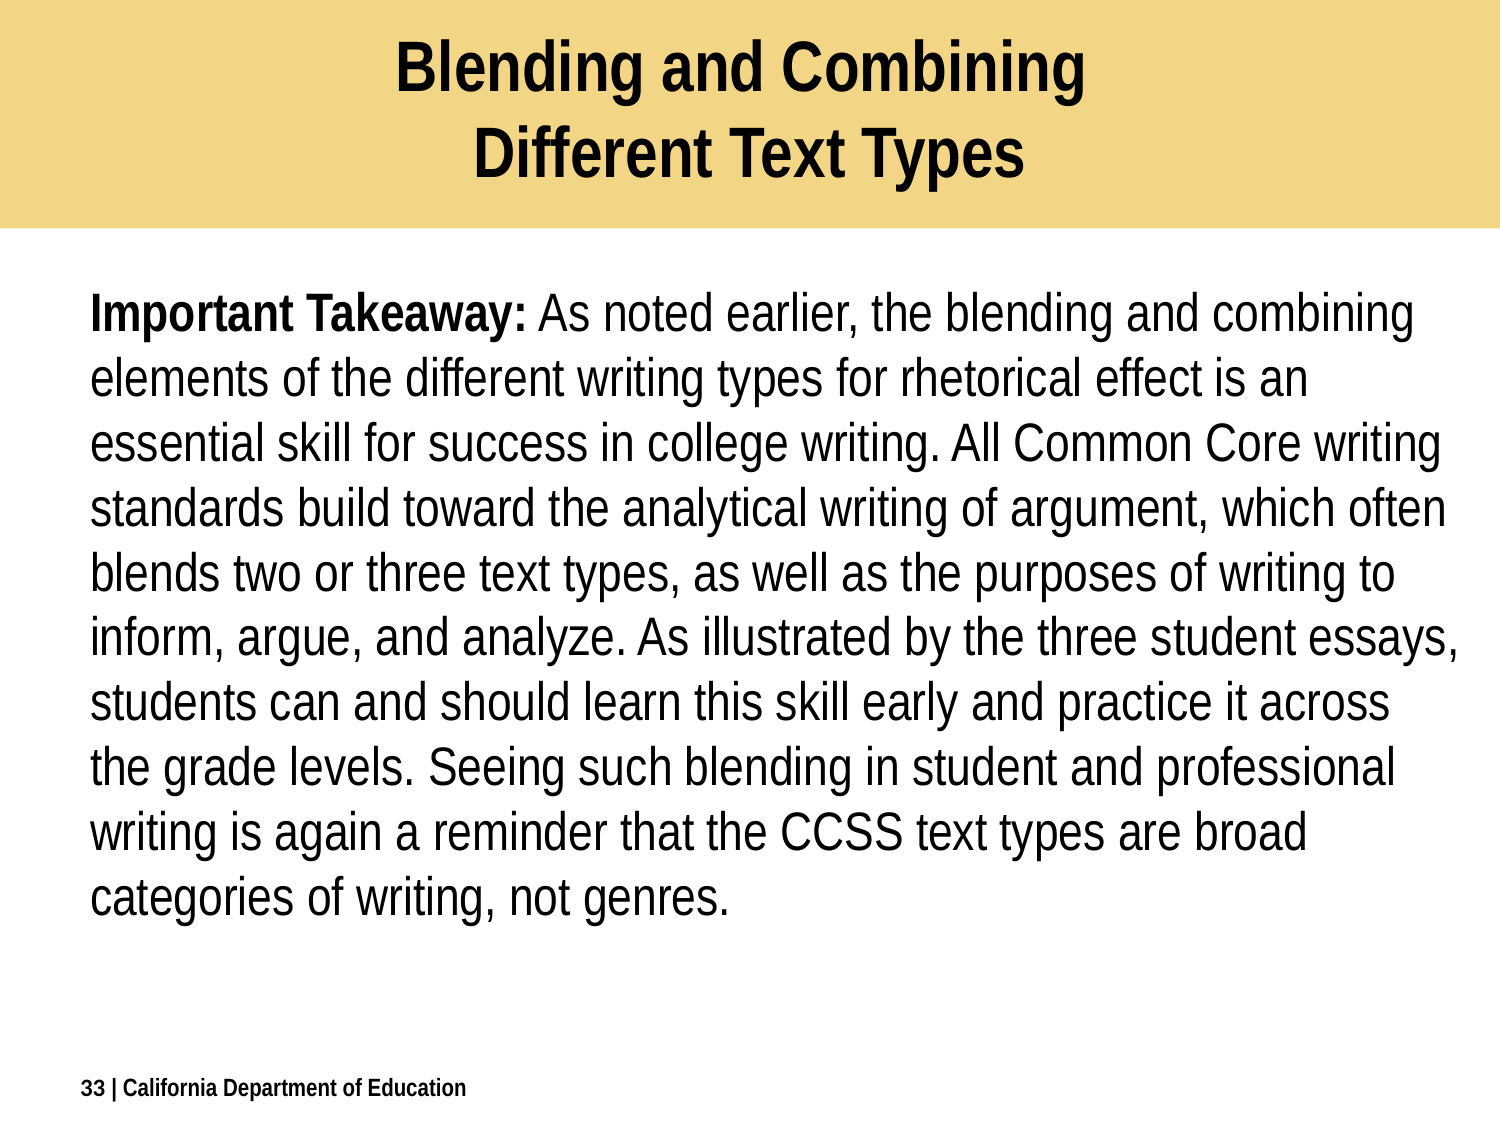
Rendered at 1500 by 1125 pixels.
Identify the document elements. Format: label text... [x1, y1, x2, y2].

title Blending and Combining Different Text Types [0, 11, 1500, 200]
slide_number 33 [55, 1064, 121, 1124]
footer | California Department of Education [121, 1064, 699, 1124]
list Important Takeaway: As noted earlier, the blending and combining elements of the different writing types for rhetorical effect is an essential skill for success in college writing. All Common Core writing standards build toward the analytical writing of argument, which often blends two or three text types, as well as the purposes of writing to inform, argue, and analyze. As illustrated by the three student essays, students can and should learn this skill early and practice it across the grade levels. Seeing such blending in student and professional writing is again a reminder that the CCSS text types are broad categories of writing, not genres. [75, 269, 1480, 1061]
